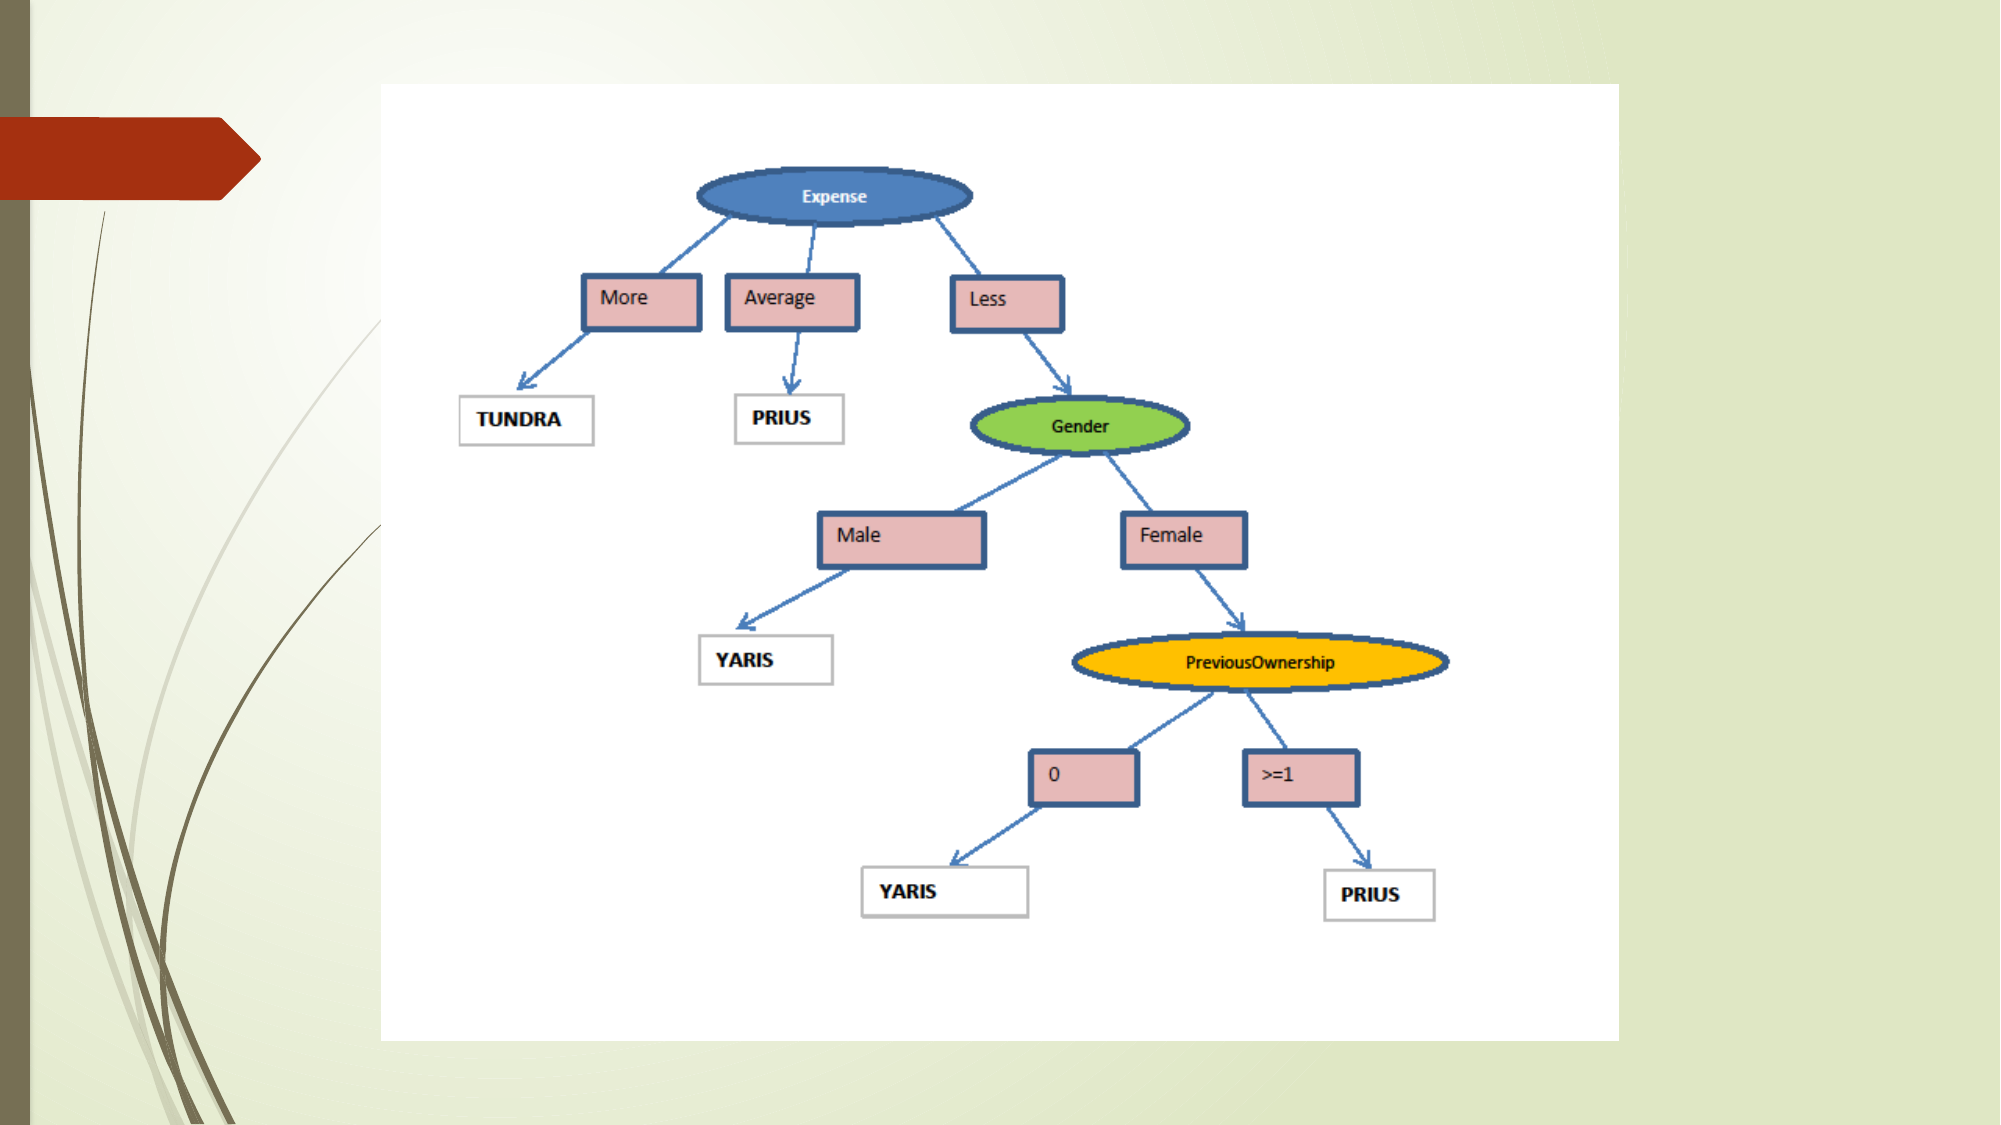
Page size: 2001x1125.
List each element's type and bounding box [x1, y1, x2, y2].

text_box [380, 84, 1619, 1041]
